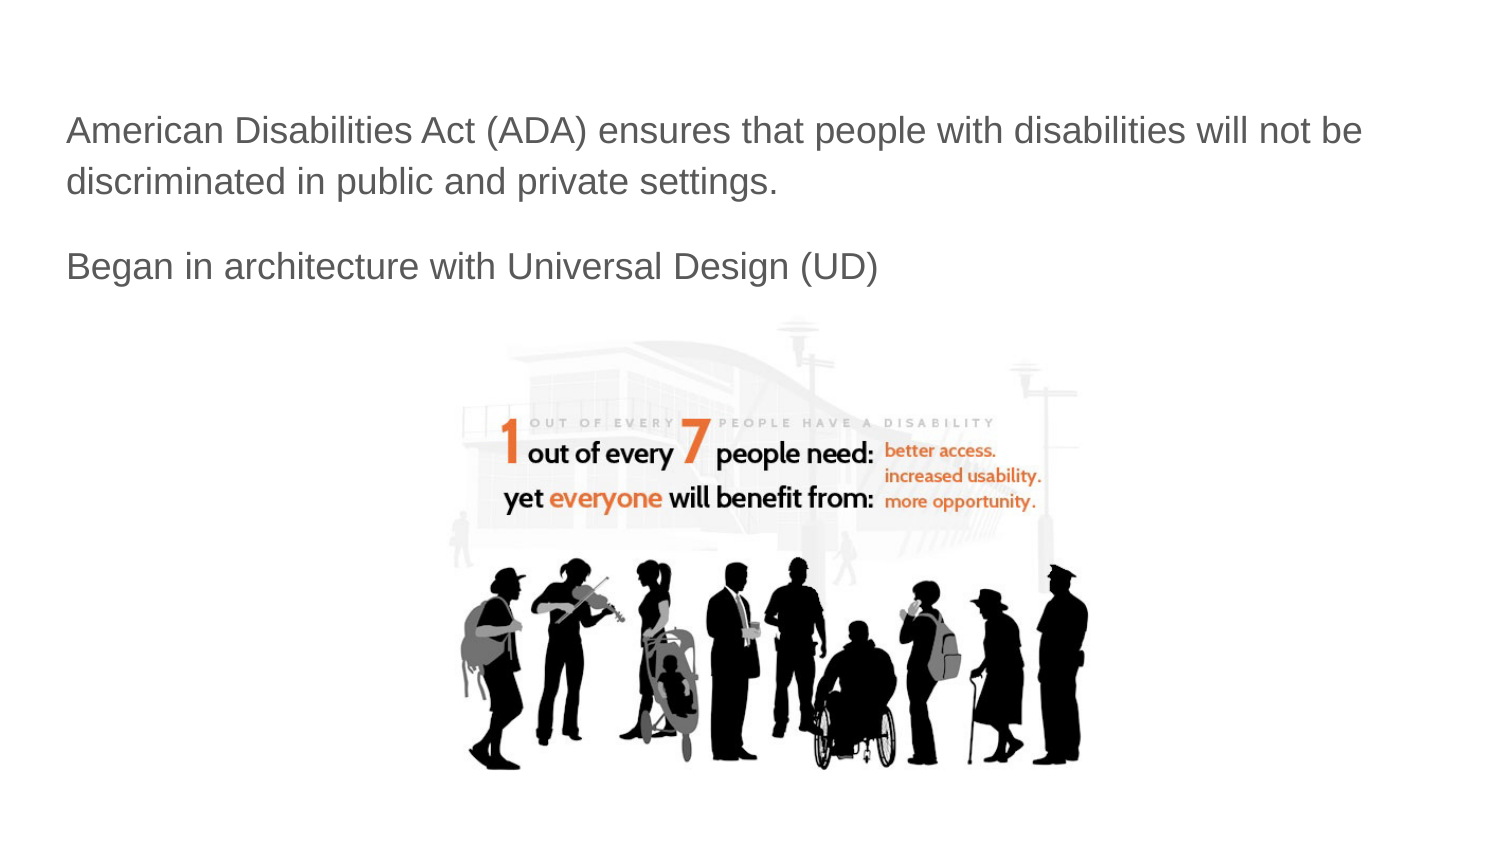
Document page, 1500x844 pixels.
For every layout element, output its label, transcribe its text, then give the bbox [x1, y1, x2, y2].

picture [438, 313, 1105, 772]
list American Disabilities Act (ADA) ensures that people with disabilities will not be discriminated in public and private settings. Began in architecture with Universal Design (UD) [51, 83, 1449, 386]
